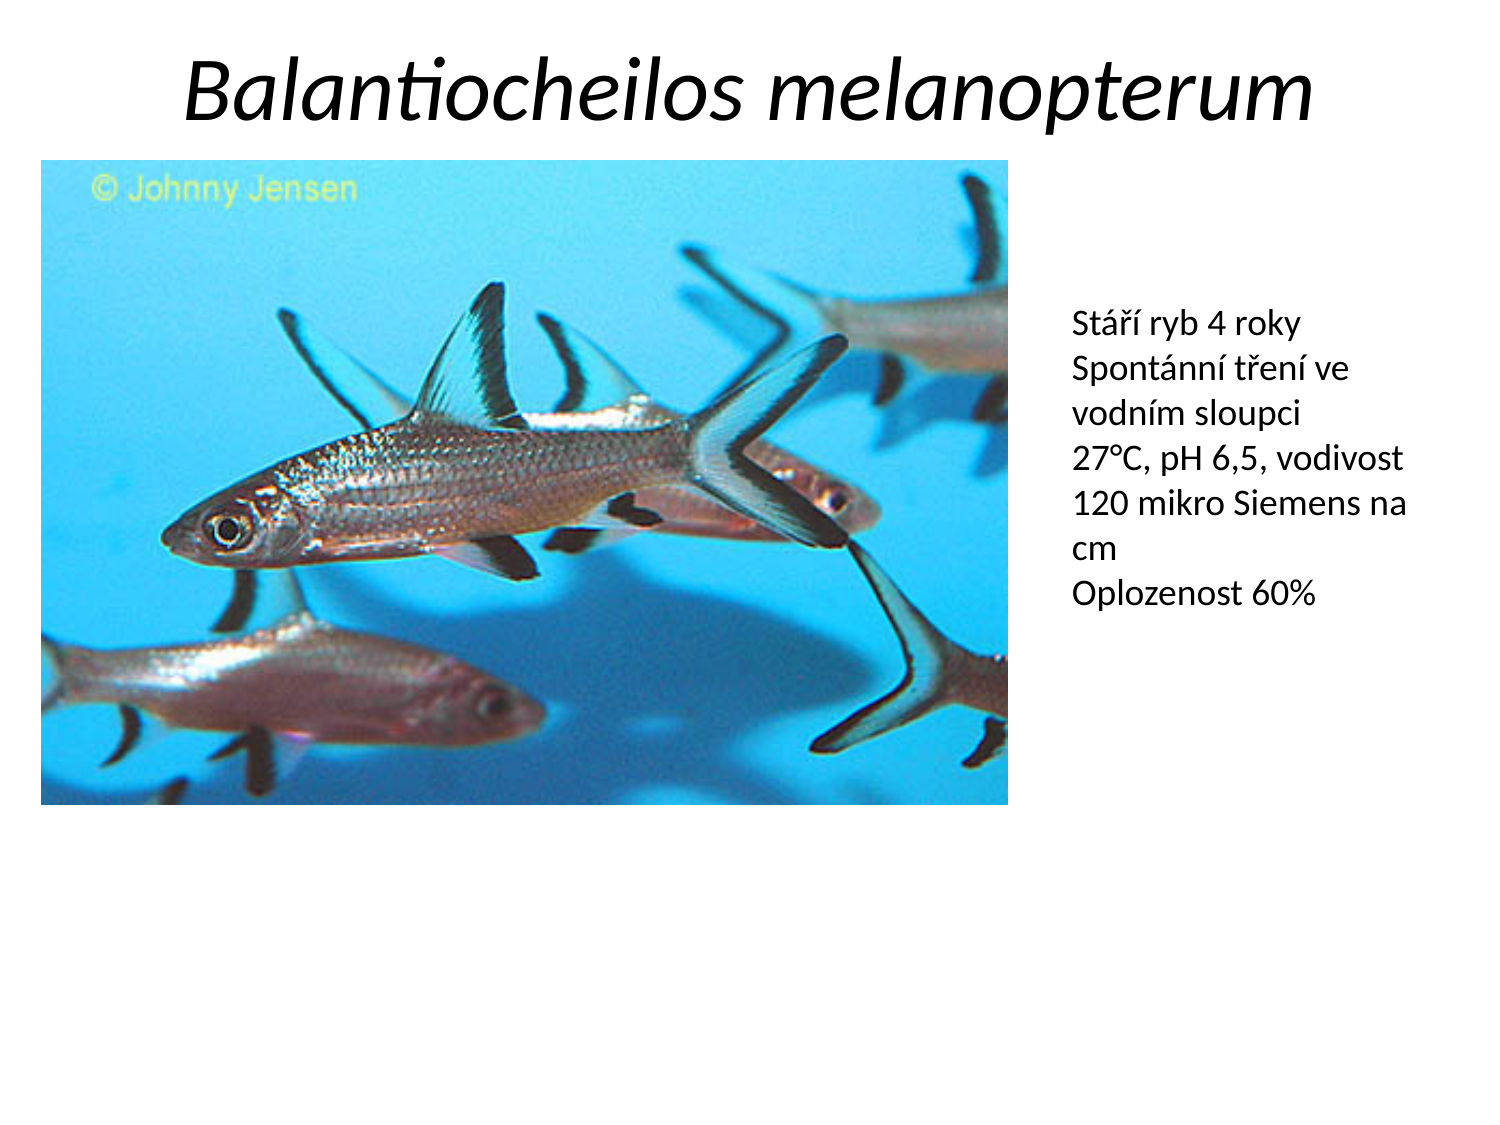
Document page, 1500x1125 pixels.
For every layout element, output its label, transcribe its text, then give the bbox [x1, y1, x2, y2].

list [40, 160, 1008, 805]
title Balantiocheilos melanopterum [75, 19, 1425, 149]
text_box Stáří ryb 4 roky Spontánní tření ve vodním sloupci 27°C, pH 6,5, vodivost 120 mikro Siemens na cm Oplozenost 60% [1057, 290, 1447, 621]
